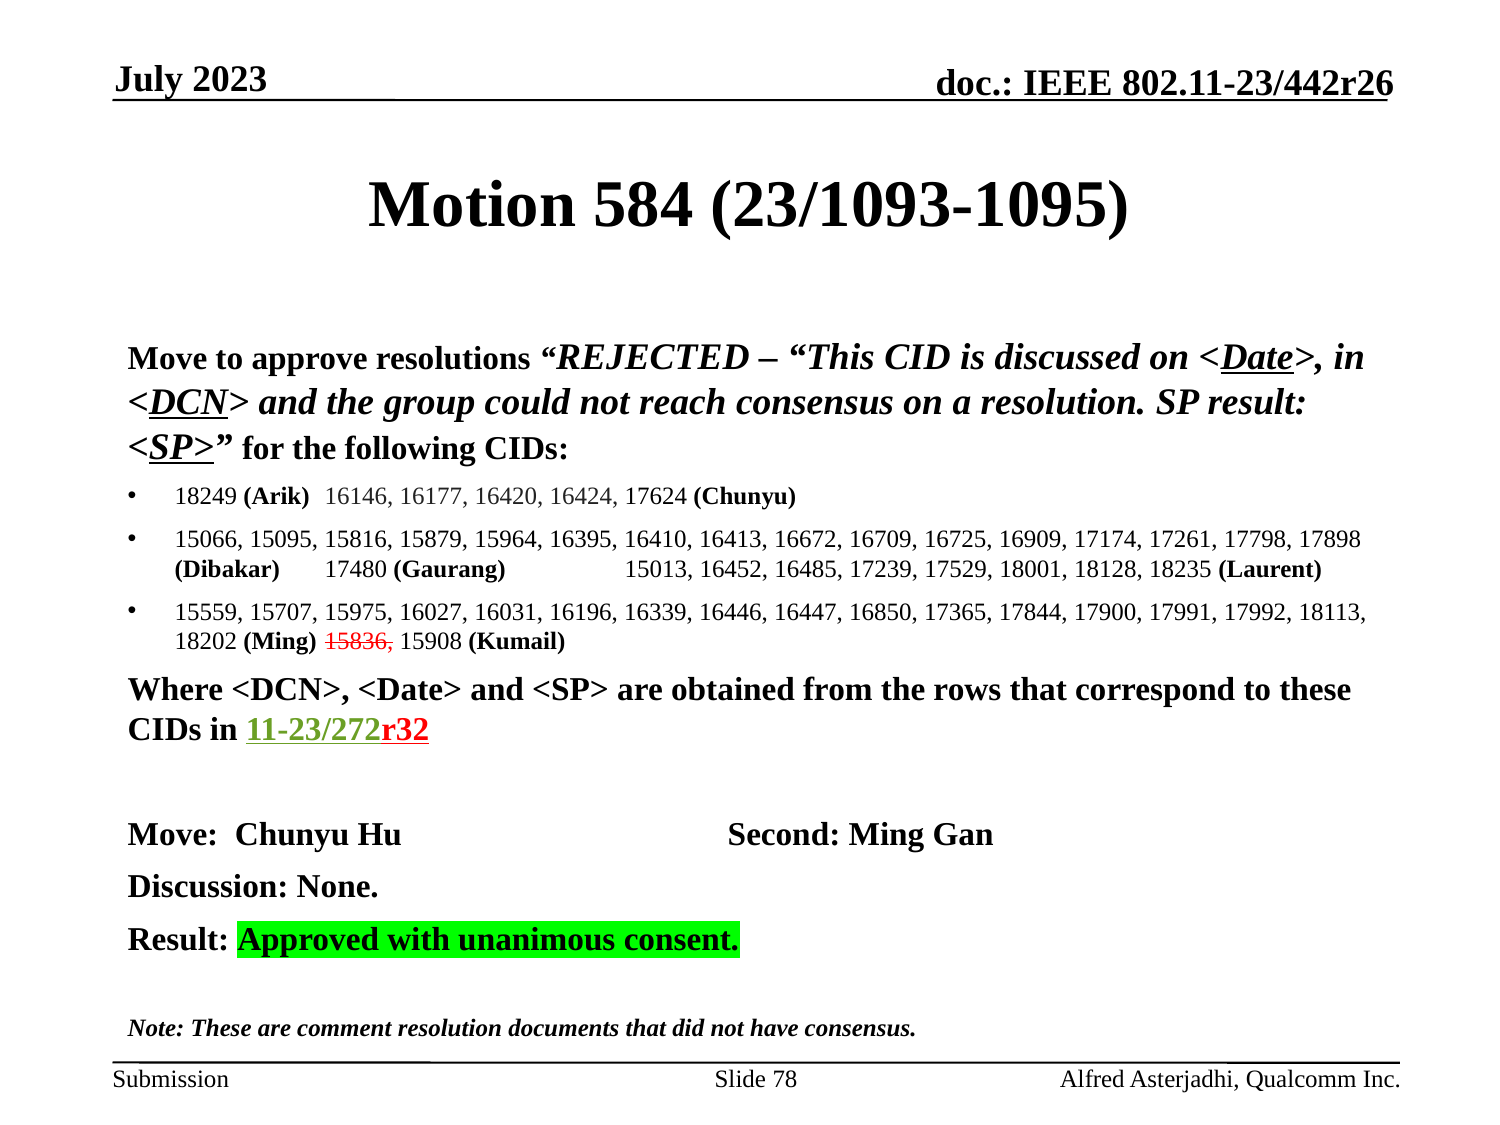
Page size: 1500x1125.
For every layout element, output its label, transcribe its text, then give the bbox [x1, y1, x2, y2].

slide_number Slide 78 [712, 1061, 800, 1123]
list Move to approve resolutions “REJECTED – “This CID is discussed on <Date>, in <DCN> and the group could not reach consensus on a resolution. SP result: <SP>” for the following CIDs: 18249 (Arik) 16146, 16177, 16420, 16424, 17624 (Chunyu) 15066, 15095, 15816, 15879, 15964, 16395, 16410, 16413, 16672, 16709, 16725, 16909, 17174, 17261, 17798, 17898 (Dibakar) 17480 (Gaurang) 15013, 16452, 16485, 17239, 17529, 18001, 18128, 18235 (Laurent) 15559, 15707, 15975, 16027, 16031, 16196, 16339, 16446, 16447, 16850, 17365, 17844, 17900, 17991, 17992, 18113, 18202 (Ming) 15836, 15908 (Kumail) Where <DCN>, <Date> and <SP> are obtained from the rows that correspond to these CIDs in 11-23/272r32 Move: Chunyu Hu Second: Ming Gan Discussion: None. Result: Approved with unanimous consent. Note: These are comment resolution documents that did not have consensus. [112, 324, 1388, 1063]
footer Alfred Asterjadhi, Qualcomm Inc. [878, 1061, 1402, 1093]
title Motion 584 (23/1093-1095) [112, 112, 1388, 288]
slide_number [114, 54, 423, 100]
